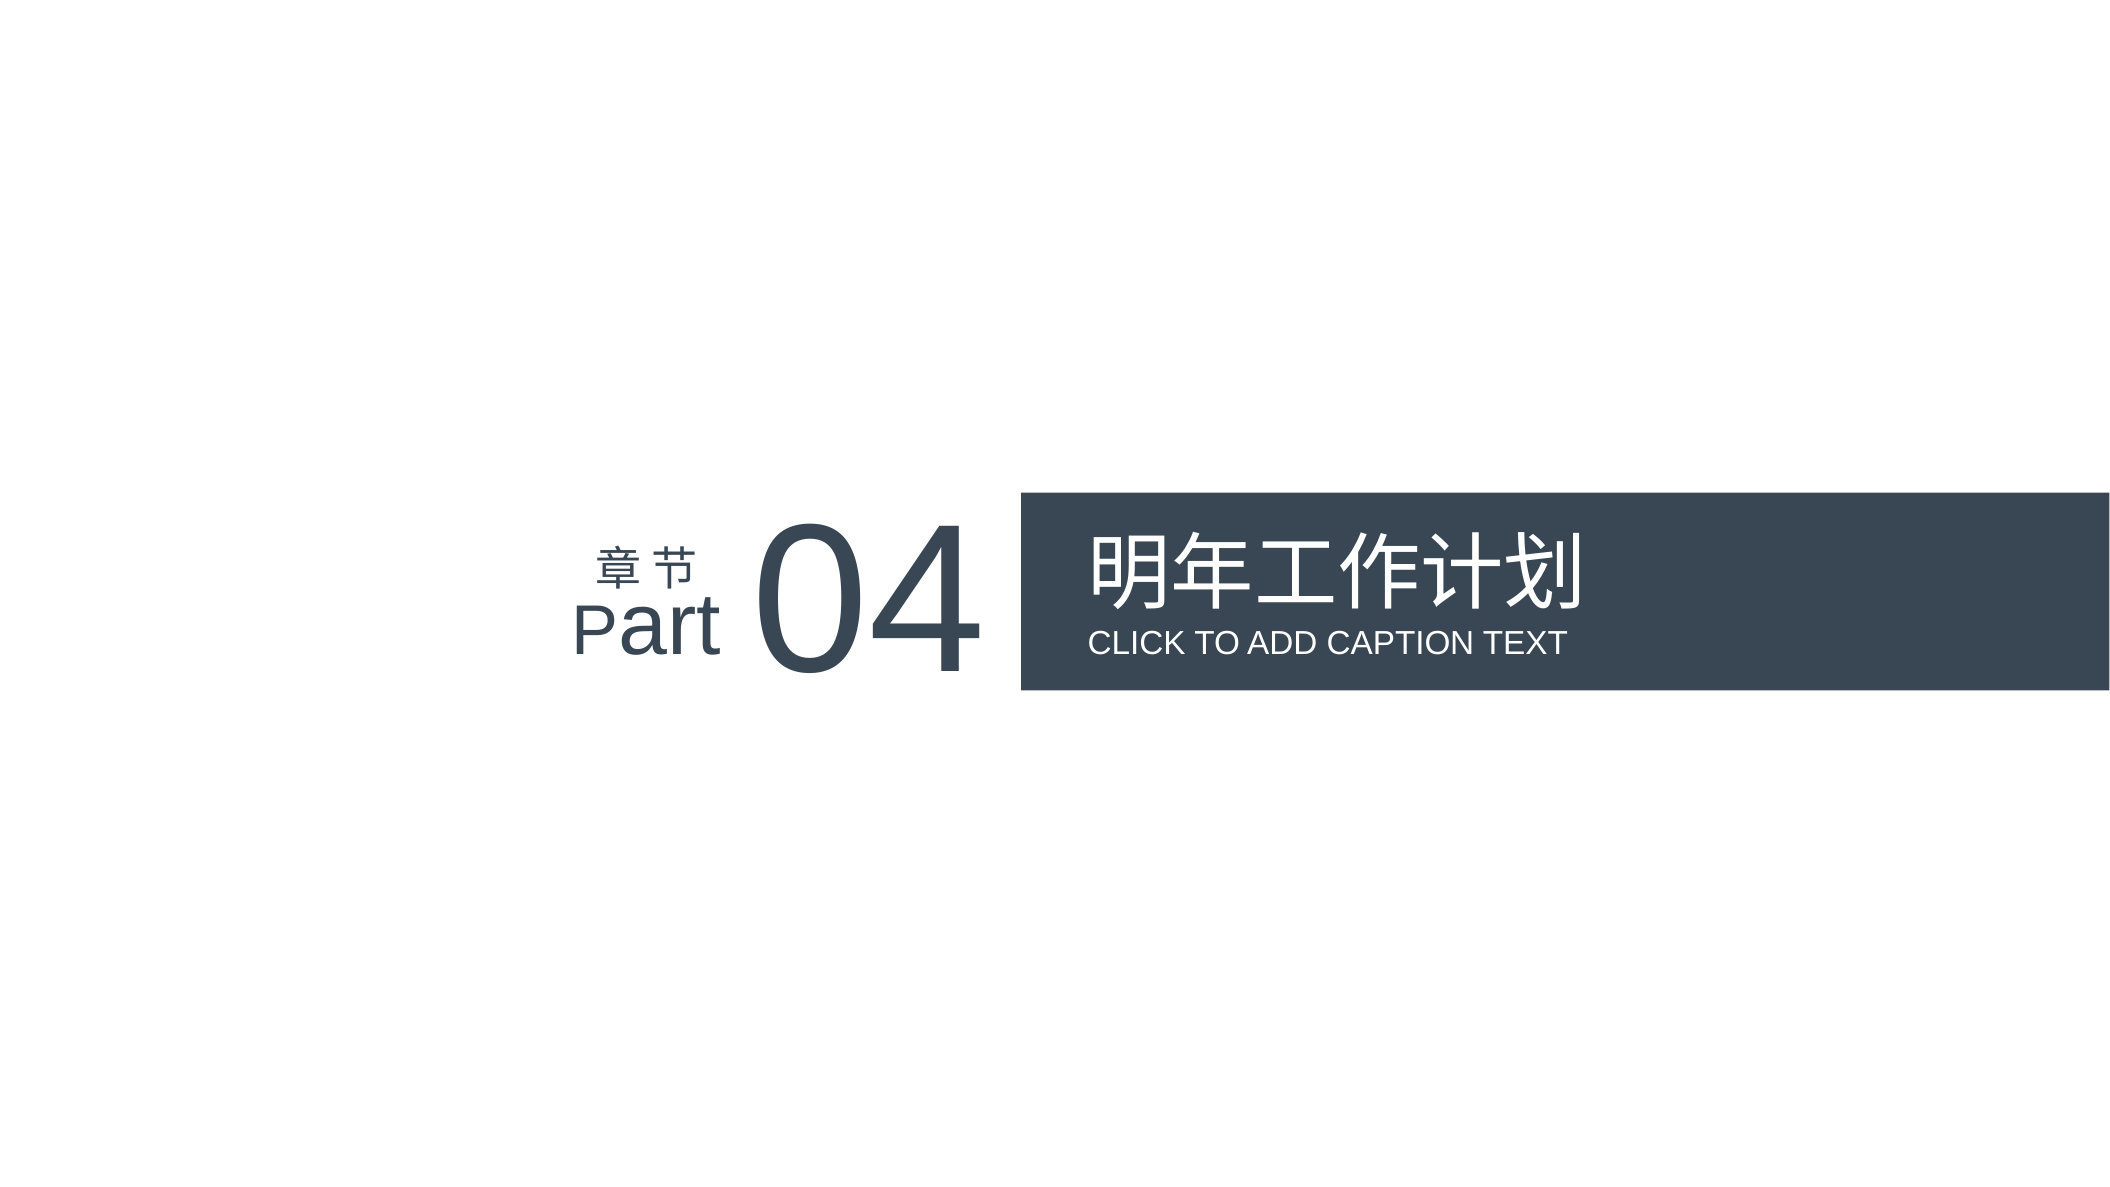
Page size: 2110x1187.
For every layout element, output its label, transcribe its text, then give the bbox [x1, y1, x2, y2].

text_box [1021, 492, 2110, 691]
text_box CLICK TO ADD CAPTION TEXT [1087, 625, 1787, 662]
text_box 明年工作计划 [1087, 530, 1787, 621]
text_box 章 节 [595, 539, 698, 595]
text_box 04 [751, 460, 986, 714]
text_box Part [571, 566, 722, 673]
